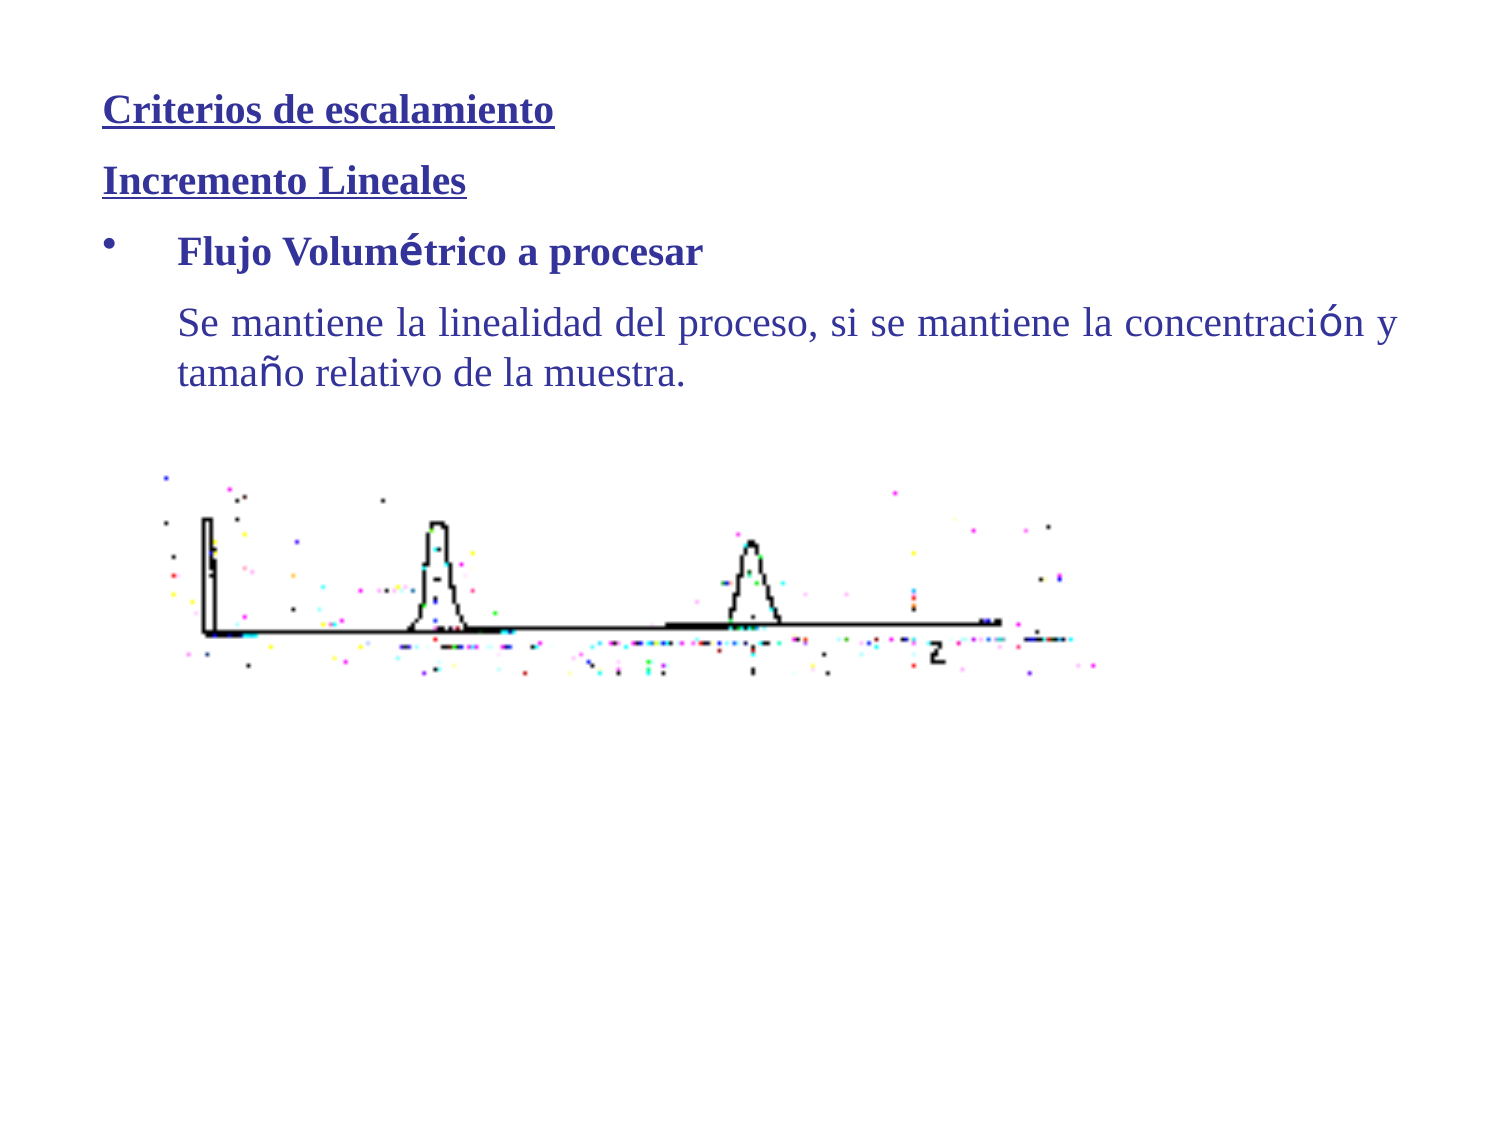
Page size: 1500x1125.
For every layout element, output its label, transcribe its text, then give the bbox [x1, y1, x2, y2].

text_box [162, 474, 1176, 715]
text_box Criterios de escalamiento Incremento Lineales Flujo Volumétrico a procesar Se mantiene la linealidad del proceso, si se mantiene la concentración y tamaño relativo de la muestra. [87, 74, 1413, 403]
